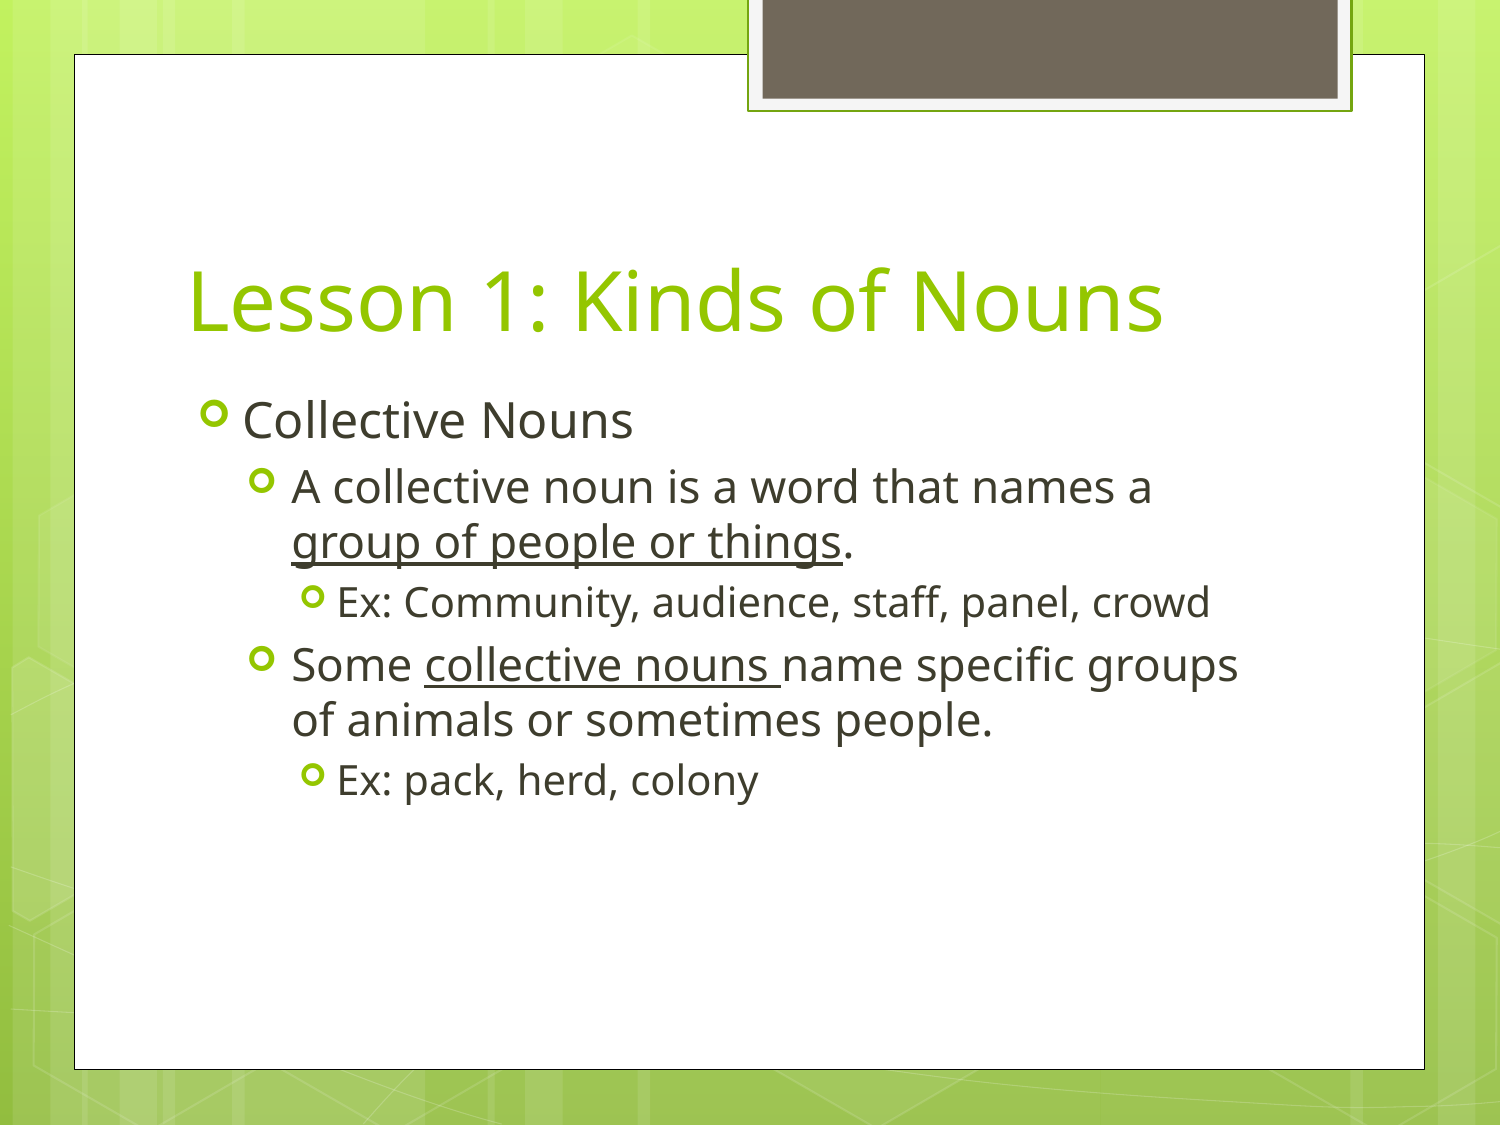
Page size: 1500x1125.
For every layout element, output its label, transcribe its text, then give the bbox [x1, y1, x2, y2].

title Lesson 1: Kinds of Nouns [171, 168, 1324, 357]
list Collective Nouns A collective noun is a word that names a group of people or things. Ex: Community, audience, staff, panel, crowd Some collective nouns name specific groups of animals or sometimes people. Ex: pack, herd, colony [171, 381, 1283, 957]
